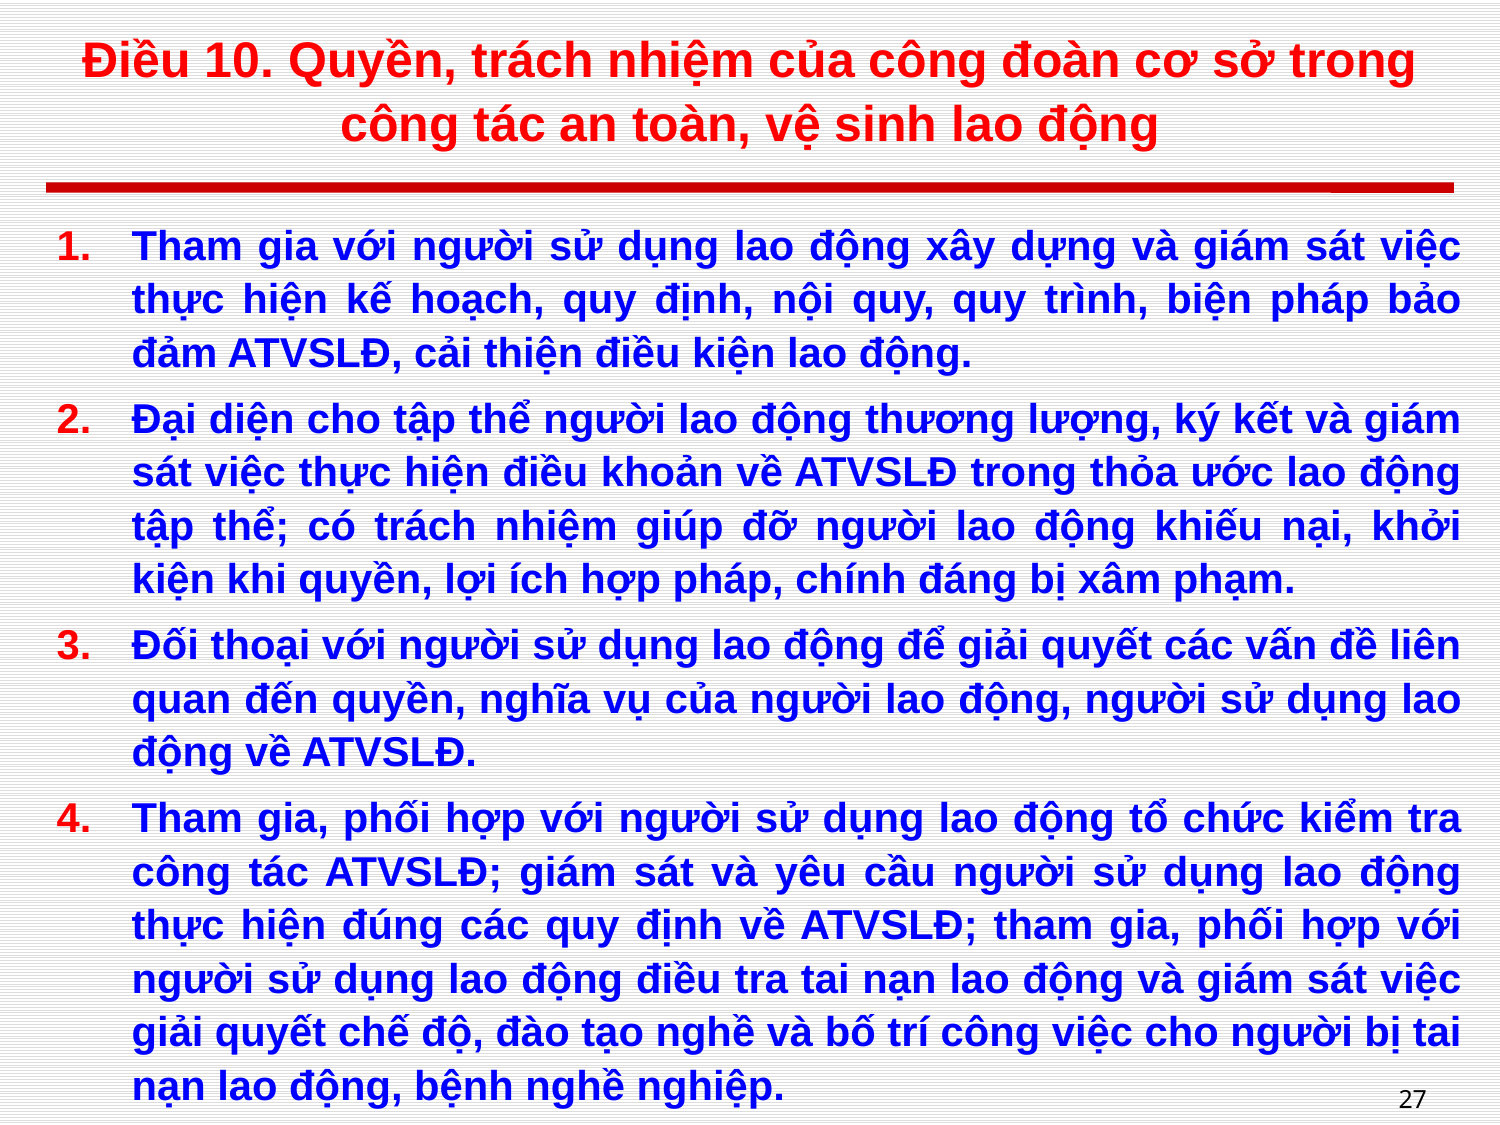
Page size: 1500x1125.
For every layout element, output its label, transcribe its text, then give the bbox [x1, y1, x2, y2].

title Điều 10. Quyền, trách nhiệm của công đoàn cơ sở trong công tác an toàn, vệ sinh lao động [38, 24, 1463, 150]
text_box Tham gia với người sử dụng lao động xây dựng và giám sát việc thực hiện kế hoạch, quy định, nội quy, quy trình, biện pháp bảo đảm ATVSLĐ, cải thiện điều kiện lao động. Đại diện cho tập thể người lao động thương lượng, ký kết và giám sát việc thực hiện điều khoản về ATVSLĐ trong thỏa ước lao động tập thể; có trách nhiệm giúp đỡ người lao động khiếu nại, khởi kiện khi quyền, lợi ích hợp pháp, chính đáng bị xâm phạm. Đối thoại với người sử dụng lao động để giải quyết các vấn đề liên quan đến quyền, nghĩa vụ của người lao động, người sử dụng lao động về ATVSLĐ. Tham gia, phối hợp với người sử dụng lao động tổ chức kiểm tra công tác ATVSLĐ; giám sát và yêu cầu người sử dụng lao động thực hiện đúng các quy định về ATVSLĐ; tham gia, phối hợp với người sử dụng lao động điều tra tai nạn lao động và giám sát việc giải quyết chế độ, đào tạo nghề và bố trí công việc cho người bị tai nạn lao động, bệnh nghề nghiệp. [23, 199, 1477, 1088]
